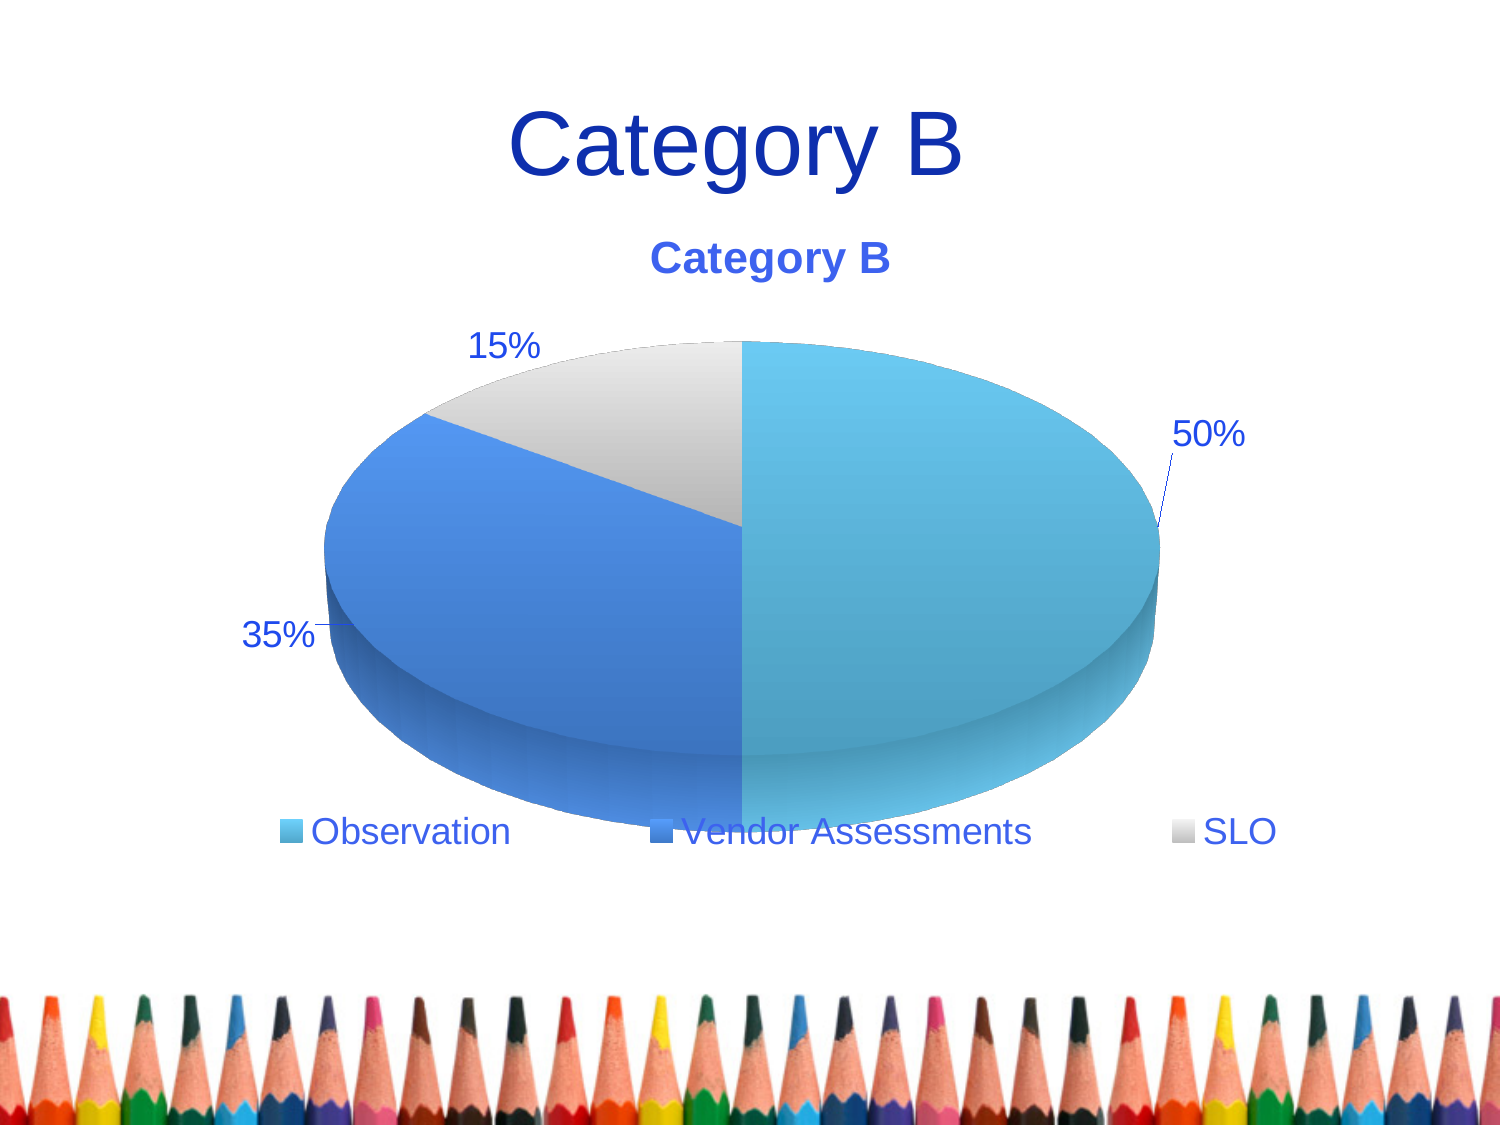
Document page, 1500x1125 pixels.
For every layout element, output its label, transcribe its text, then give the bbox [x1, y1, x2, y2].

title Category B [75, 45, 1425, 194]
picture [0, 0, 1500, 1125]
chart [74, 194, 1426, 916]
